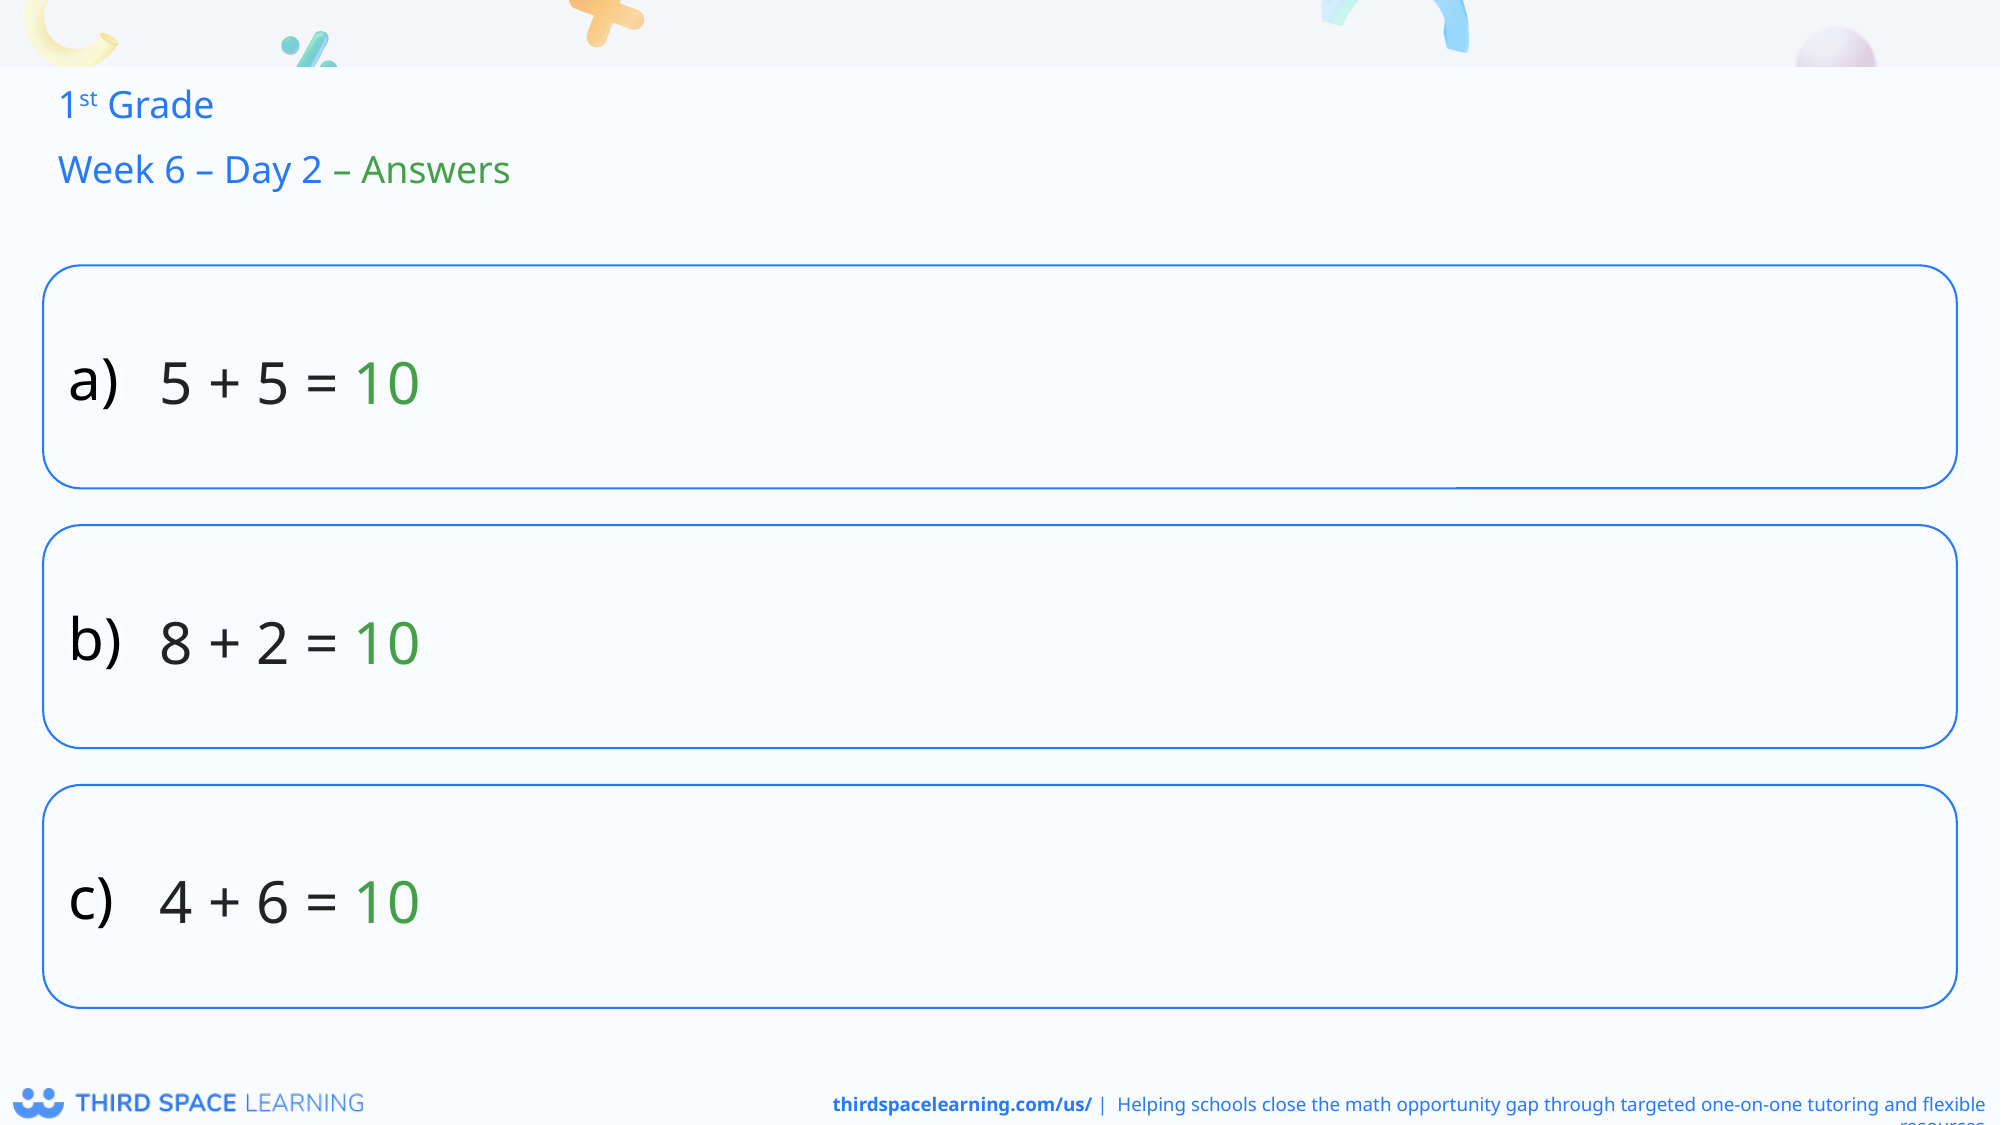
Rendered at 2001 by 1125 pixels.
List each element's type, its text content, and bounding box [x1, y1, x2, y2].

picture [0, 0, 2000, 67]
list 8 + 2 = 10 [144, 548, 1922, 734]
picture [13, 1088, 365, 1119]
text_box 1st Grade Week 6 – Day 2 – Answers [43, 73, 705, 212]
list 4 + 6 = 10 [144, 807, 1922, 994]
list 5 + 5 = 10 [144, 288, 1922, 474]
